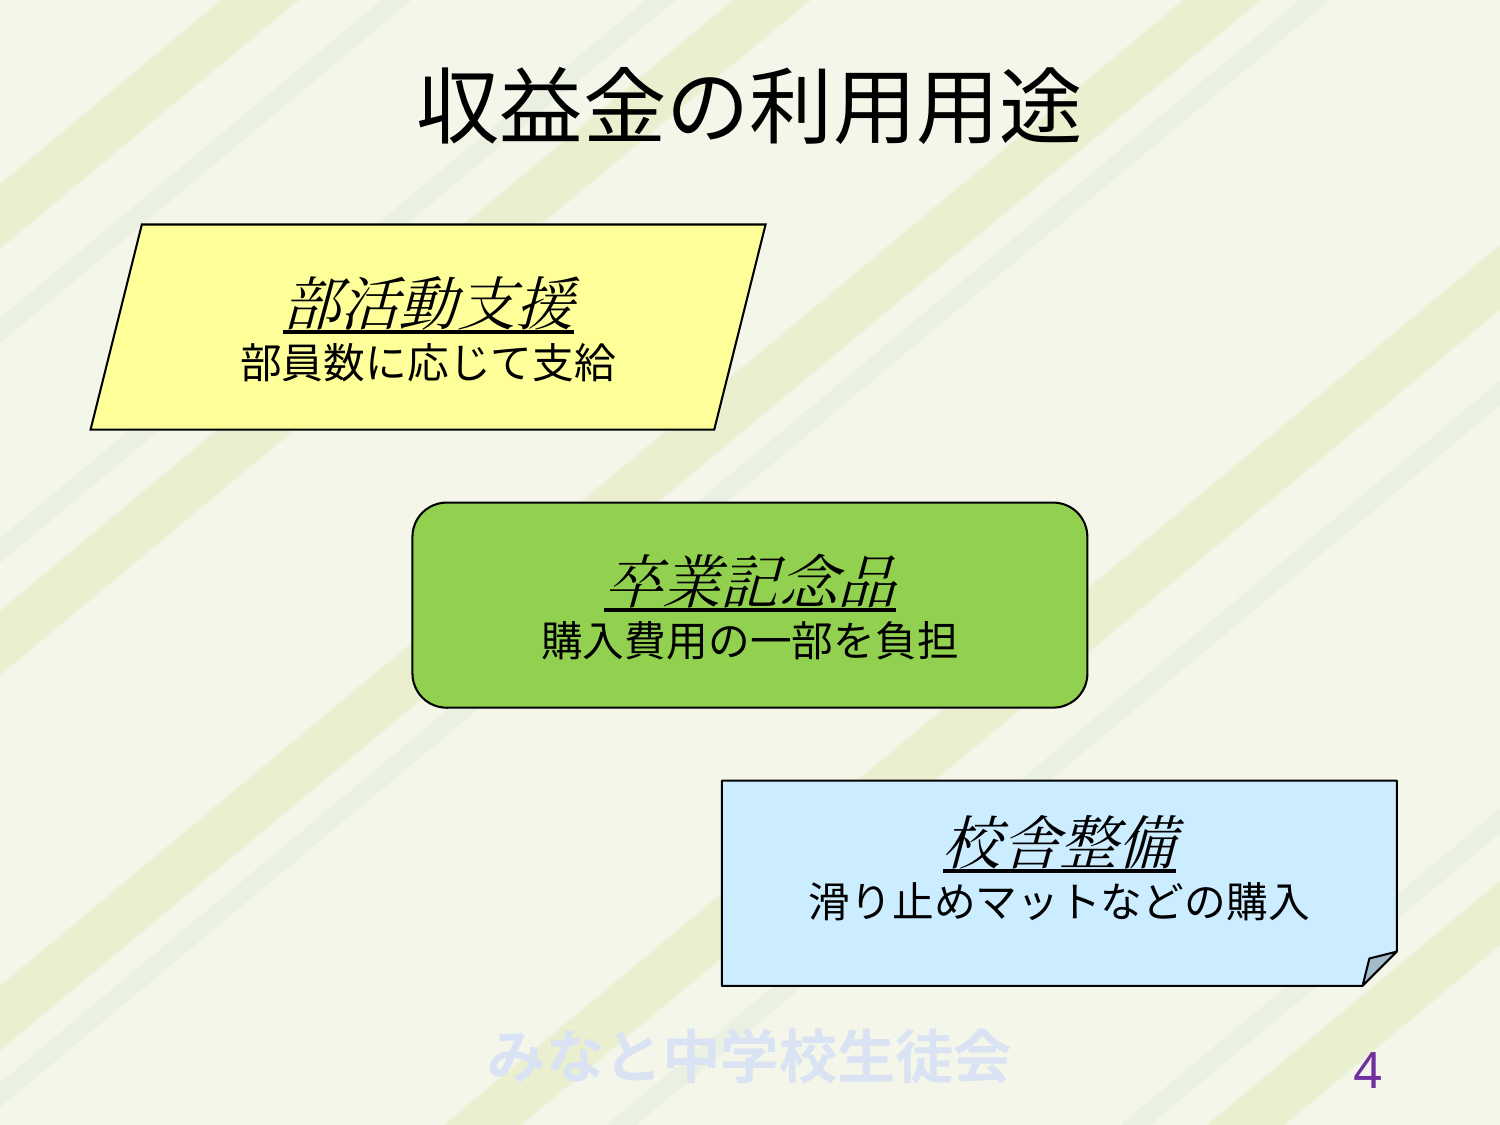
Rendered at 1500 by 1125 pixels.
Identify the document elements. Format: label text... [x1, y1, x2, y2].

slide_number 3 [1059, 1042, 1397, 1103]
text_box 卒業記念品 購入費用の一部を負担 [411, 501, 1089, 709]
picture [0, 0, 1500, 1125]
text_box 収益金の利用用途 [402, 46, 1098, 162]
text_box 部活動支援 部員数に応じて支給 [89, 223, 767, 431]
text_box 校舎整備 滑り止めマットなどの購入 [720, 779, 1398, 987]
